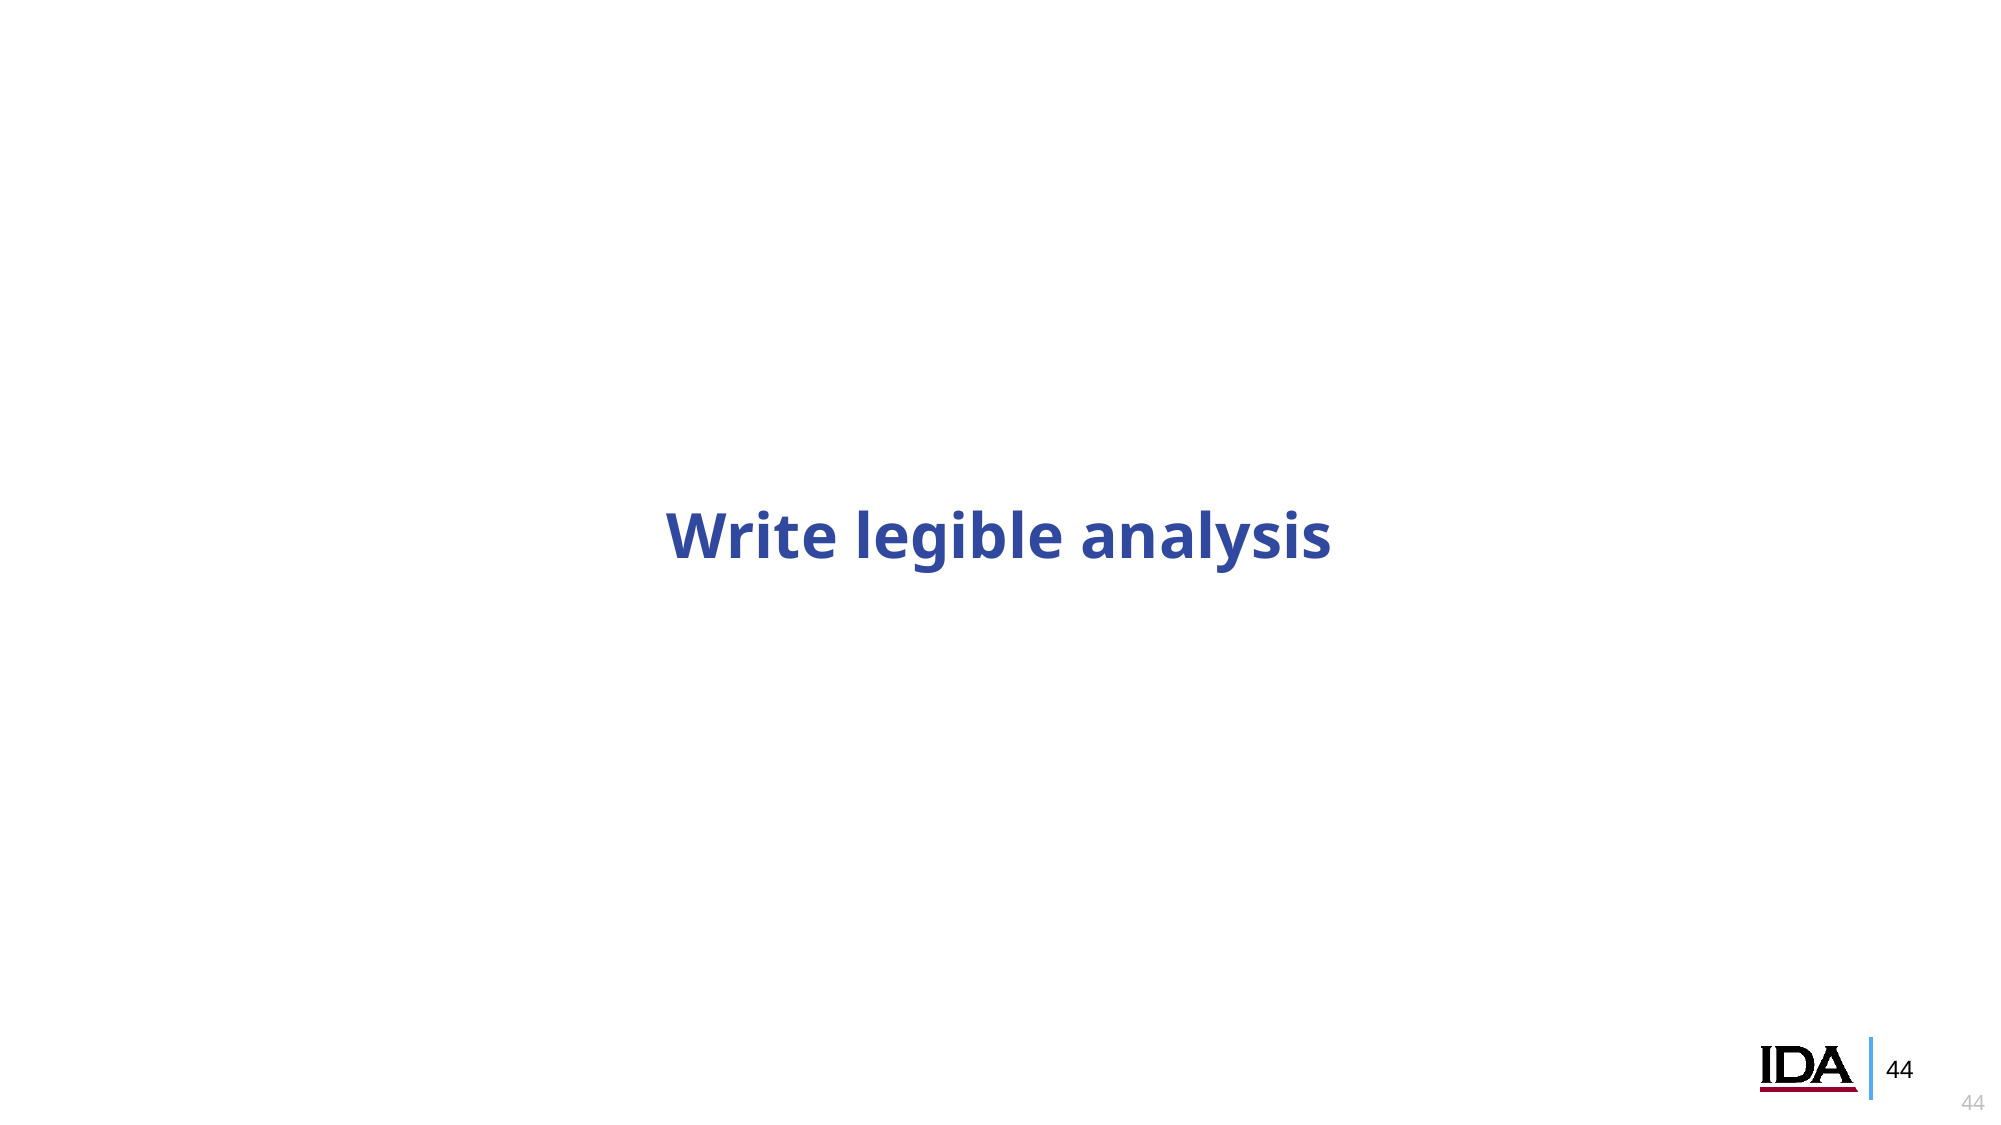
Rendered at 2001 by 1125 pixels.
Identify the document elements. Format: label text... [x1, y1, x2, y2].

slide_number 43 [1866, 1065, 2000, 1125]
picture [1760, 1046, 1858, 1092]
list Write legible analysis [287, 497, 1713, 581]
